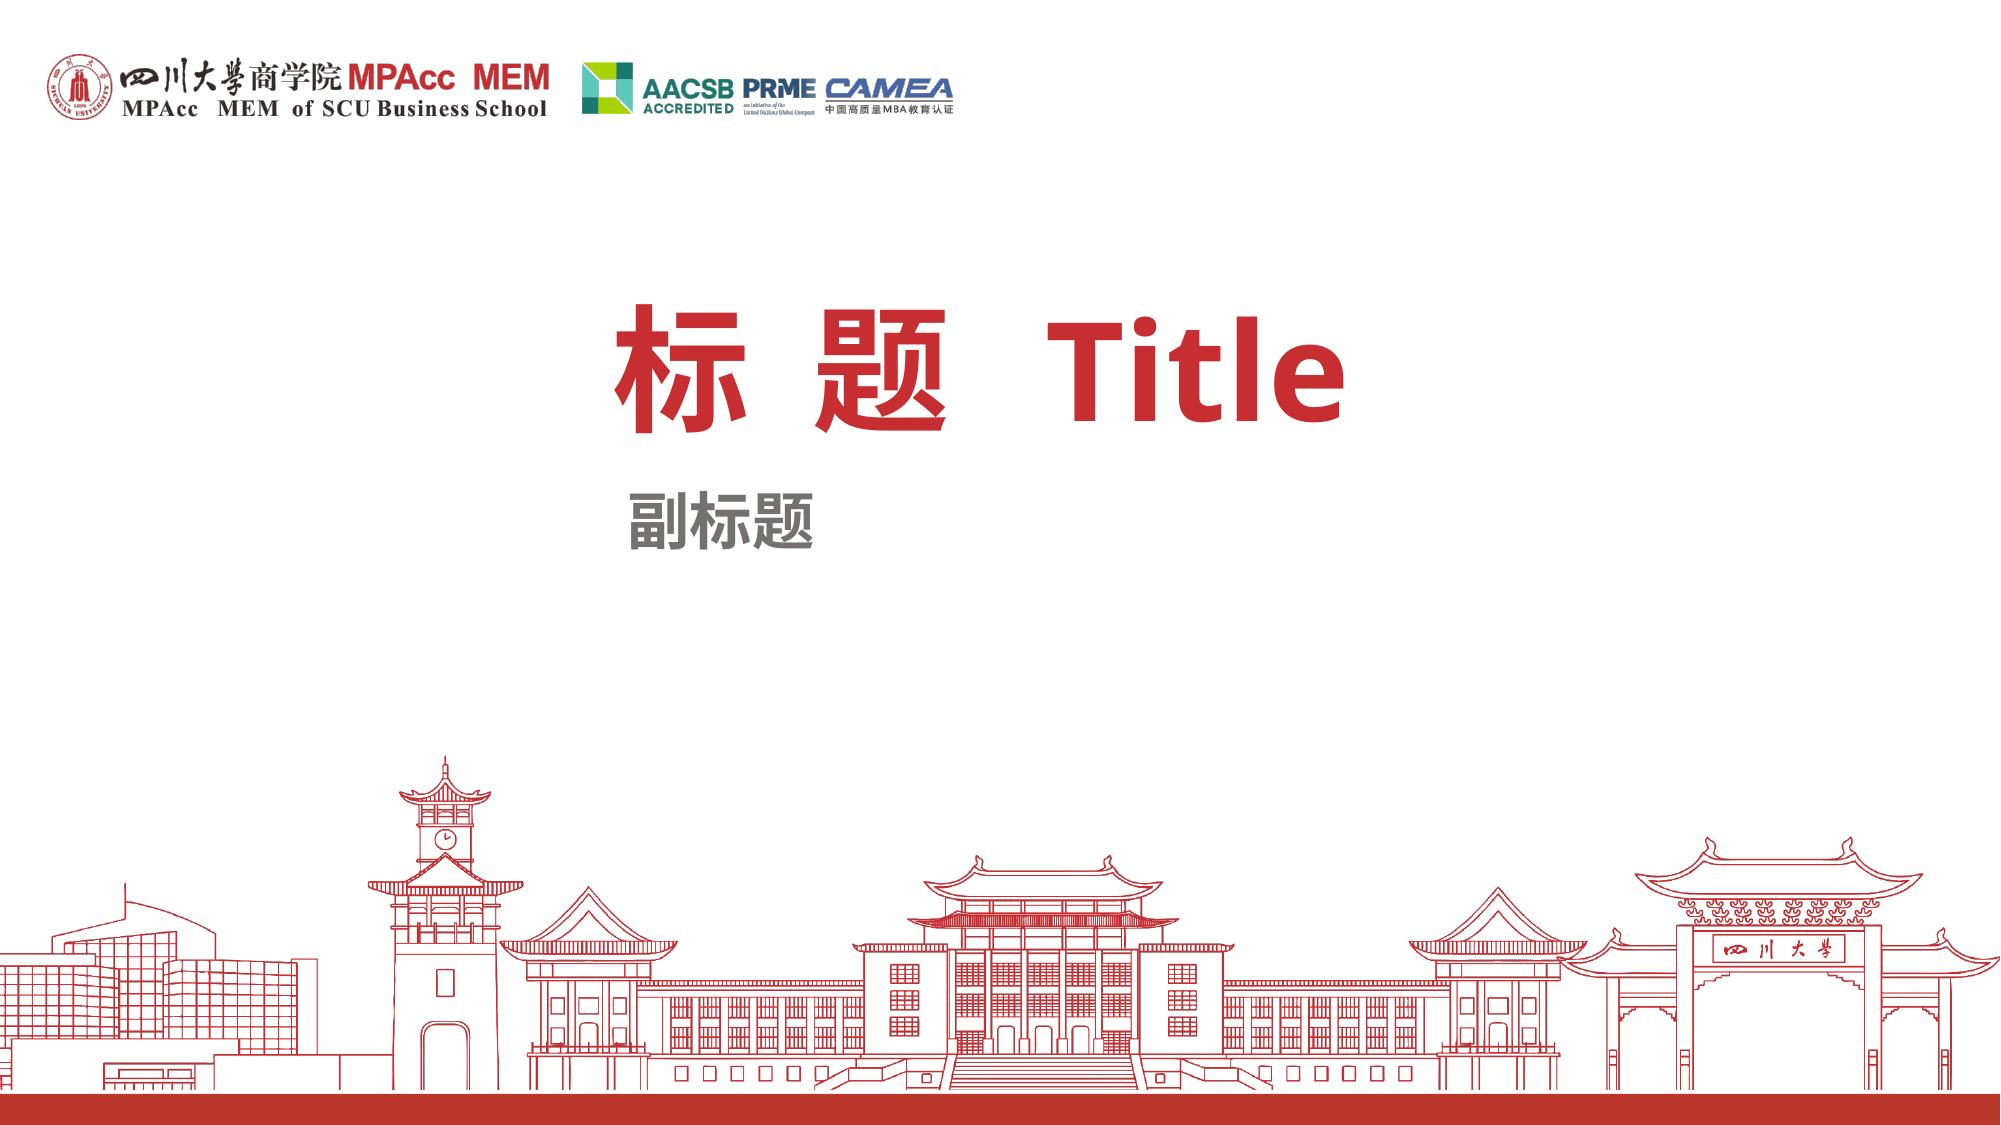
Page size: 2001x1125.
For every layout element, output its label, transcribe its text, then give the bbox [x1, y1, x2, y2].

text_box [0, 1093, 2000, 1125]
text_box 副标题 [612, 436, 1365, 564]
picture [0, 755, 2000, 1090]
picture [47, 54, 953, 120]
text_box [0, 0, 2000, 755]
text_box 标 题 Title [403, 193, 1559, 456]
